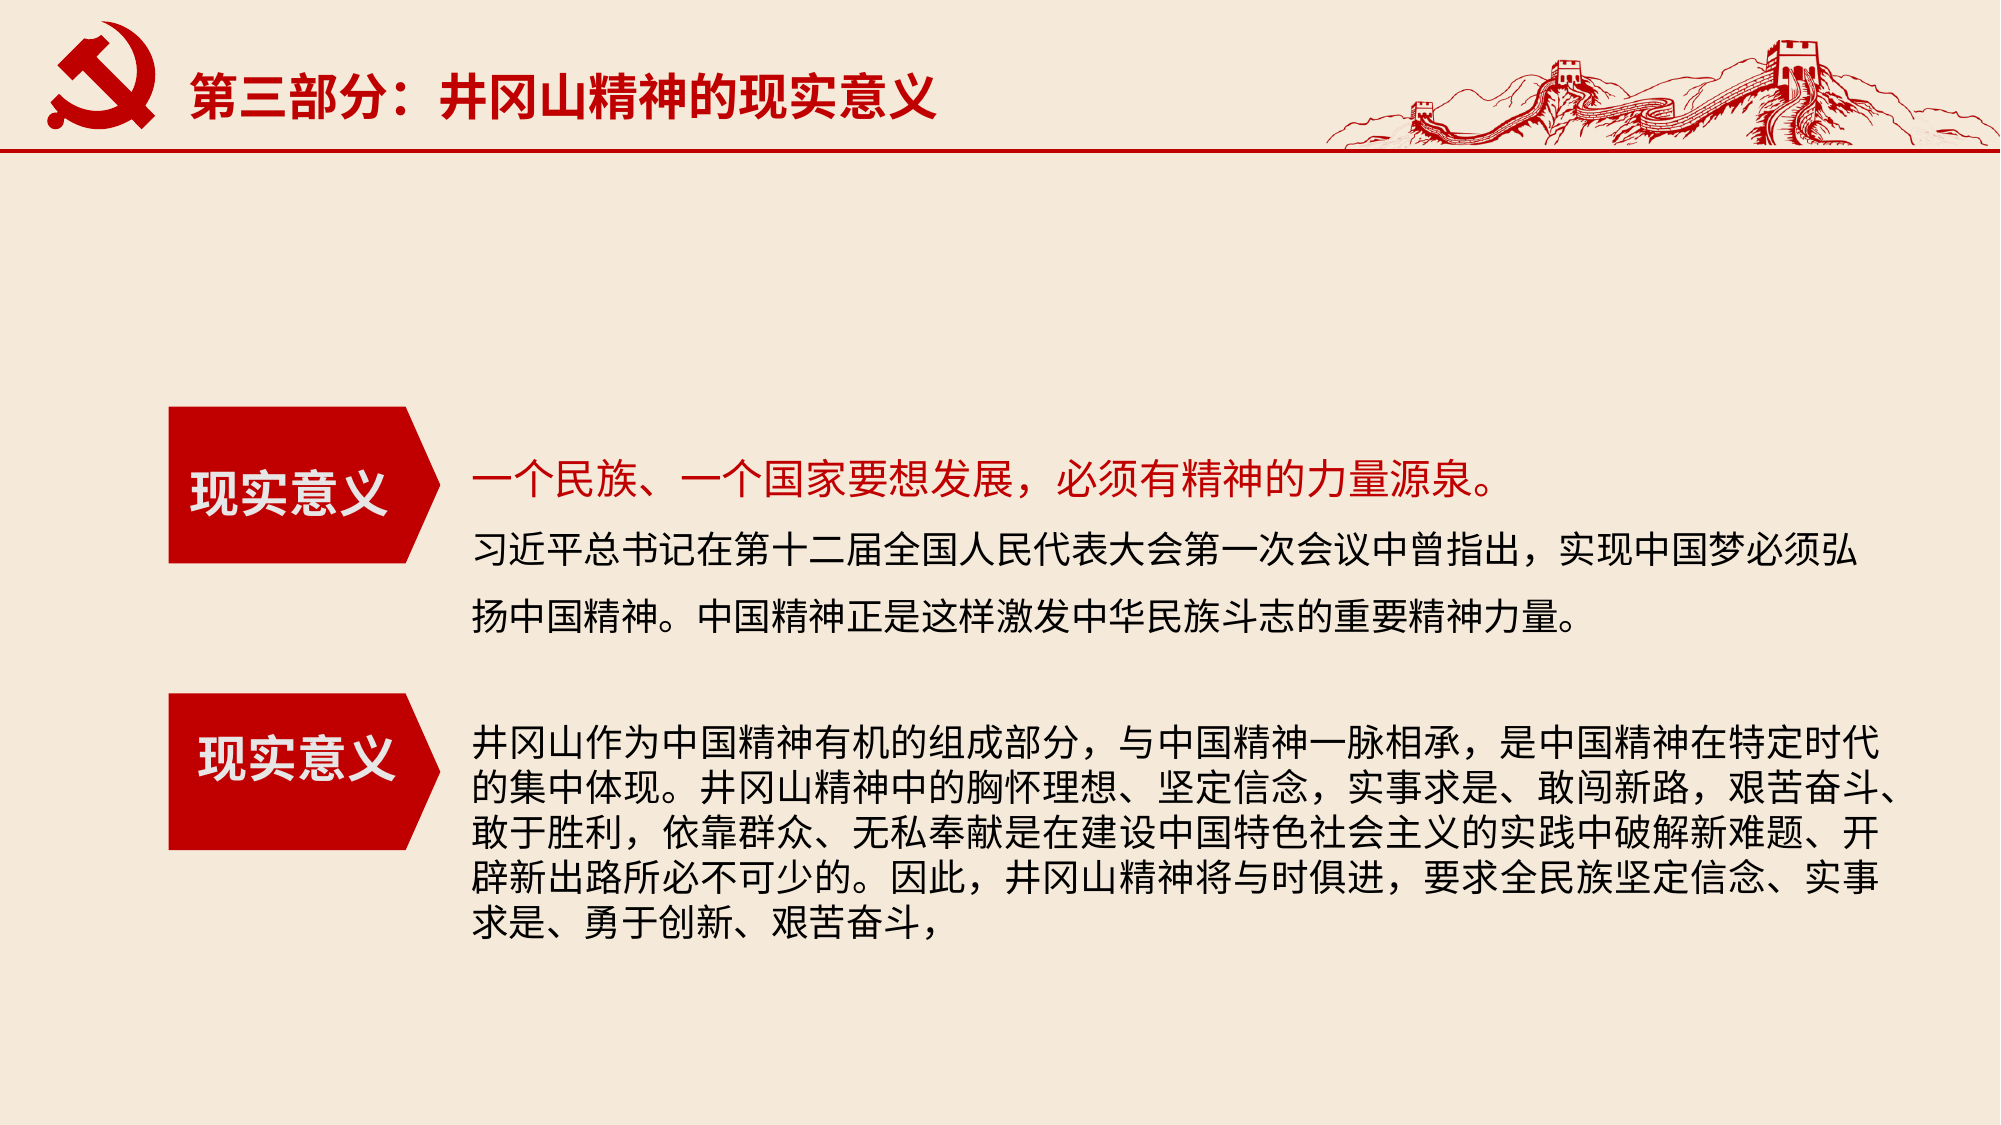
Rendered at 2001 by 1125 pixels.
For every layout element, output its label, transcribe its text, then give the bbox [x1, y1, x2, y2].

text_box [168, 693, 441, 851]
text_box [168, 406, 441, 564]
text_box 现实意义 [160, 454, 418, 530]
text_box 第三部分：井冈山精神的现实意义 [173, 57, 1038, 133]
picture [1326, 40, 2000, 151]
text_box [47, 21, 156, 130]
text_box 一个民族、一个国家要想发展，必须有精神的力量源泉。 习近平总书记在第十二届全国人民代表大会第一次会议中曾指出，实现中国梦必须弘扬中国精神。中国精神正是这样激发中华民族斗志的重要精神力量。 [456, 420, 1896, 646]
text_box 井冈山作为中国精神有机的组成部分，与中国精神一脉相承，是中国精神在特定时代的集中体现。井冈山精神中的胸怀理想、坚定信念，实事求是、敢闯新路，艰苦奋斗、敢于胜利，依靠群众、无私奉献是在建设中国特色社会主义的实践中破解新难题、开辟新出路所必不可少的。因此，井冈山精神将与时俱进，要求全民族坚定信念、实事求是、勇于创新、艰苦奋斗， [456, 711, 1896, 952]
text_box 现实意义 [180, 719, 414, 795]
